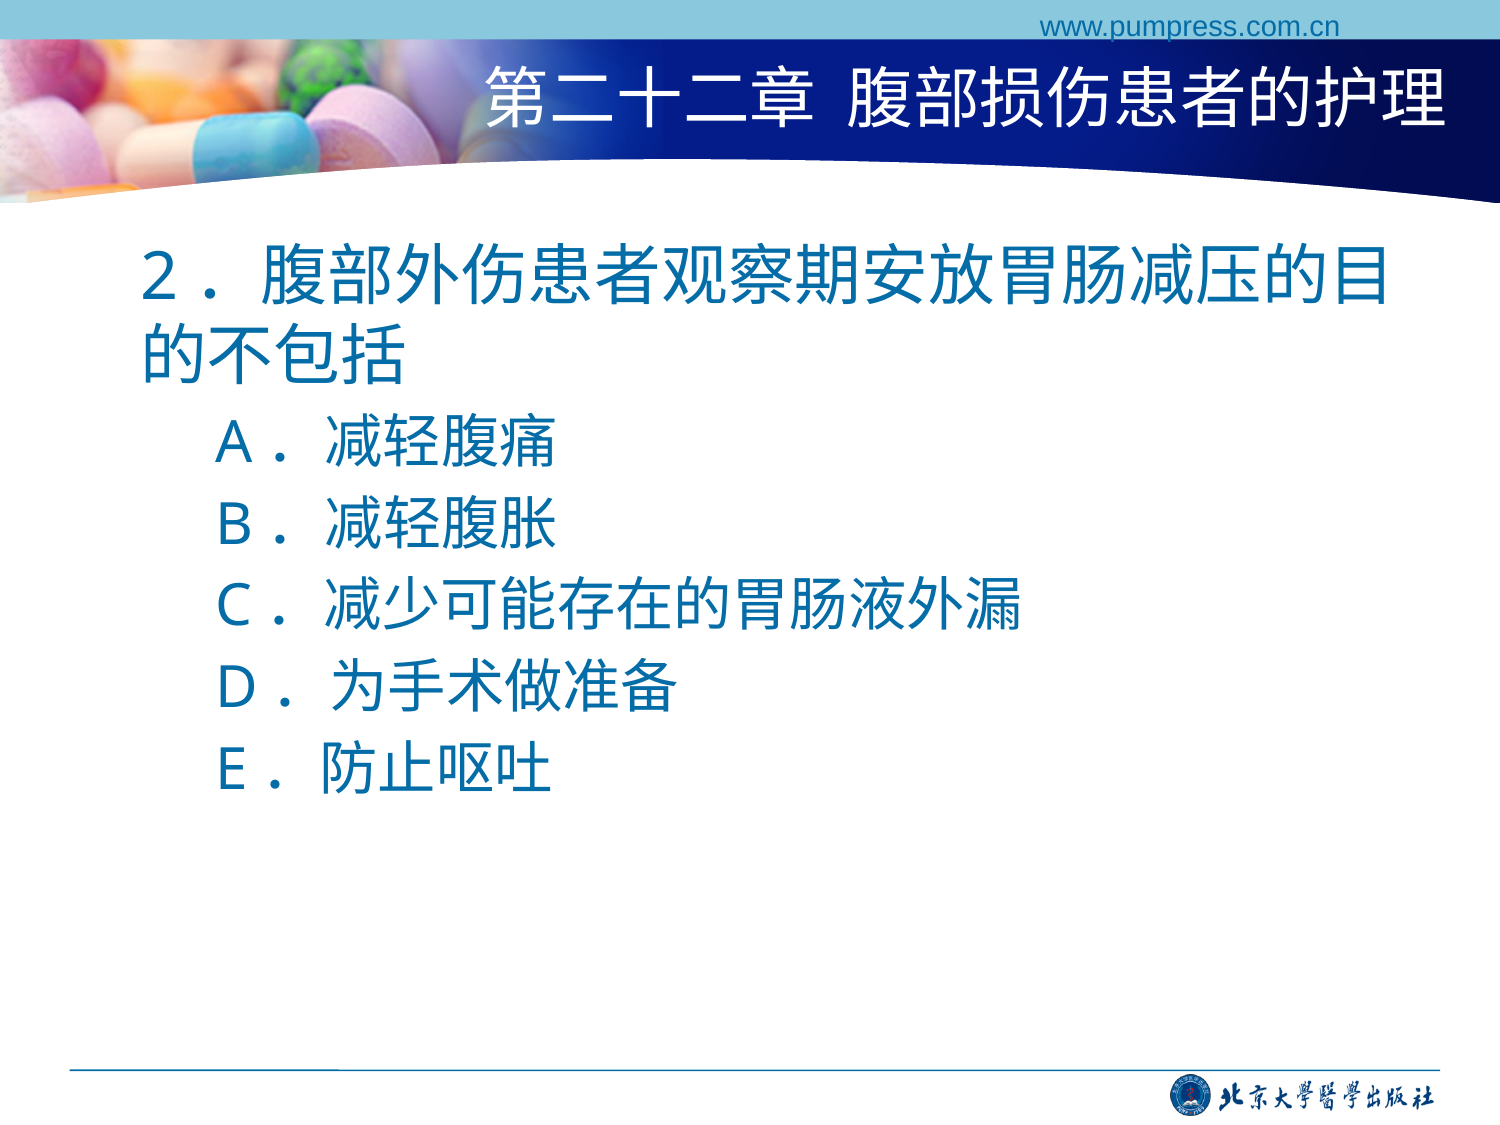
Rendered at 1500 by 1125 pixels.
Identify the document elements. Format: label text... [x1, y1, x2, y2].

slide_number www.pumpress.com.cn [1025, 0, 1463, 38]
picture [0, 40, 1500, 203]
picture [1170, 1074, 1436, 1118]
title 第二十二章 腹部损伤患者的护理 [137, 49, 1463, 143]
list 2．腹部外伤患者观察期安放胃肠减压的目的不包括 A．减轻腹痛 B．减轻腹胀 C．减少可能存在的胃肠液外漏 D．为手术做准备 E．防止呕吐 [49, 224, 1463, 1026]
